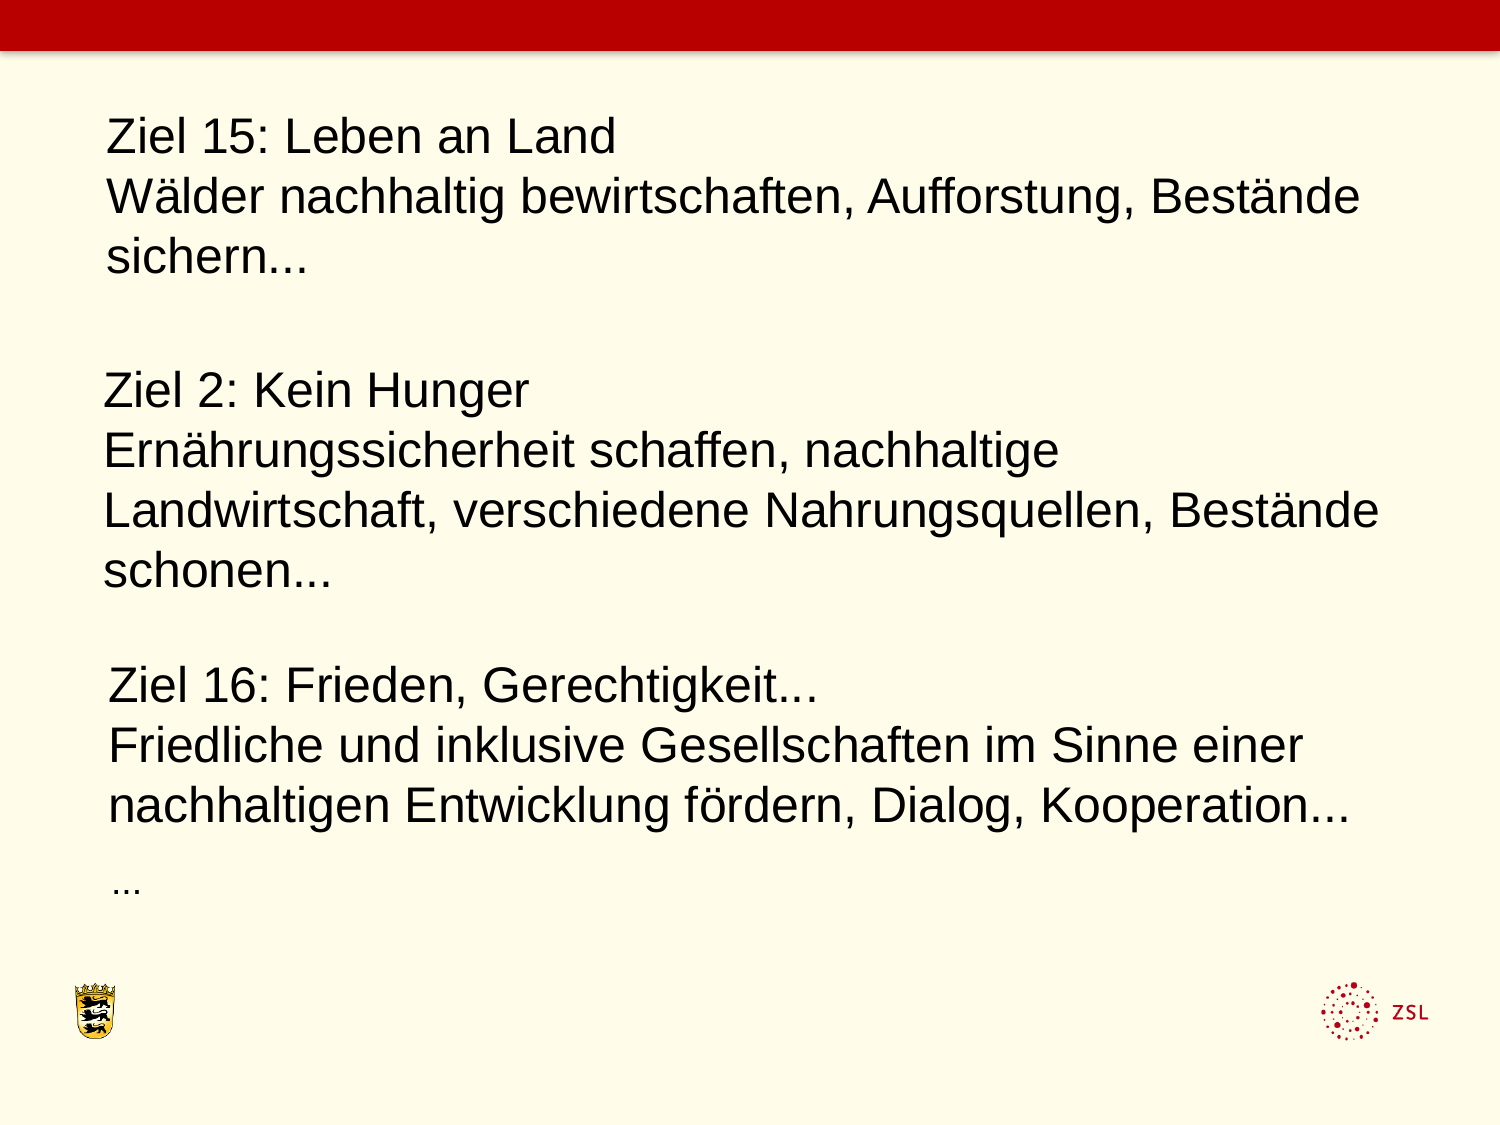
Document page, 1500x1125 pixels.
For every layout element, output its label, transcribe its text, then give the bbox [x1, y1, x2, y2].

text_box Ziel 16: Frieden, Gerechtigkeit... Friedliche und inklusive Gesellschaften im Sinne einer nachhaltigen Entwicklung fördern, Dialog, Kooperation... [93, 645, 1447, 840]
text_box Ziel 15: Leben an Land Wälder nachhaltig bewirtschaften, Aufforstung, Bestände sichern... [92, 95, 1412, 291]
picture [73, 981, 117, 1041]
picture [1320, 981, 1429, 1041]
text_box Ziel 2: Kein Hunger Ernährungssicherheit schaffen, nachhaltige Landwirtschaft, verschiedene Nahrungsquellen, Bestände schonen... [88, 349, 1412, 605]
text_box ... [96, 849, 158, 910]
